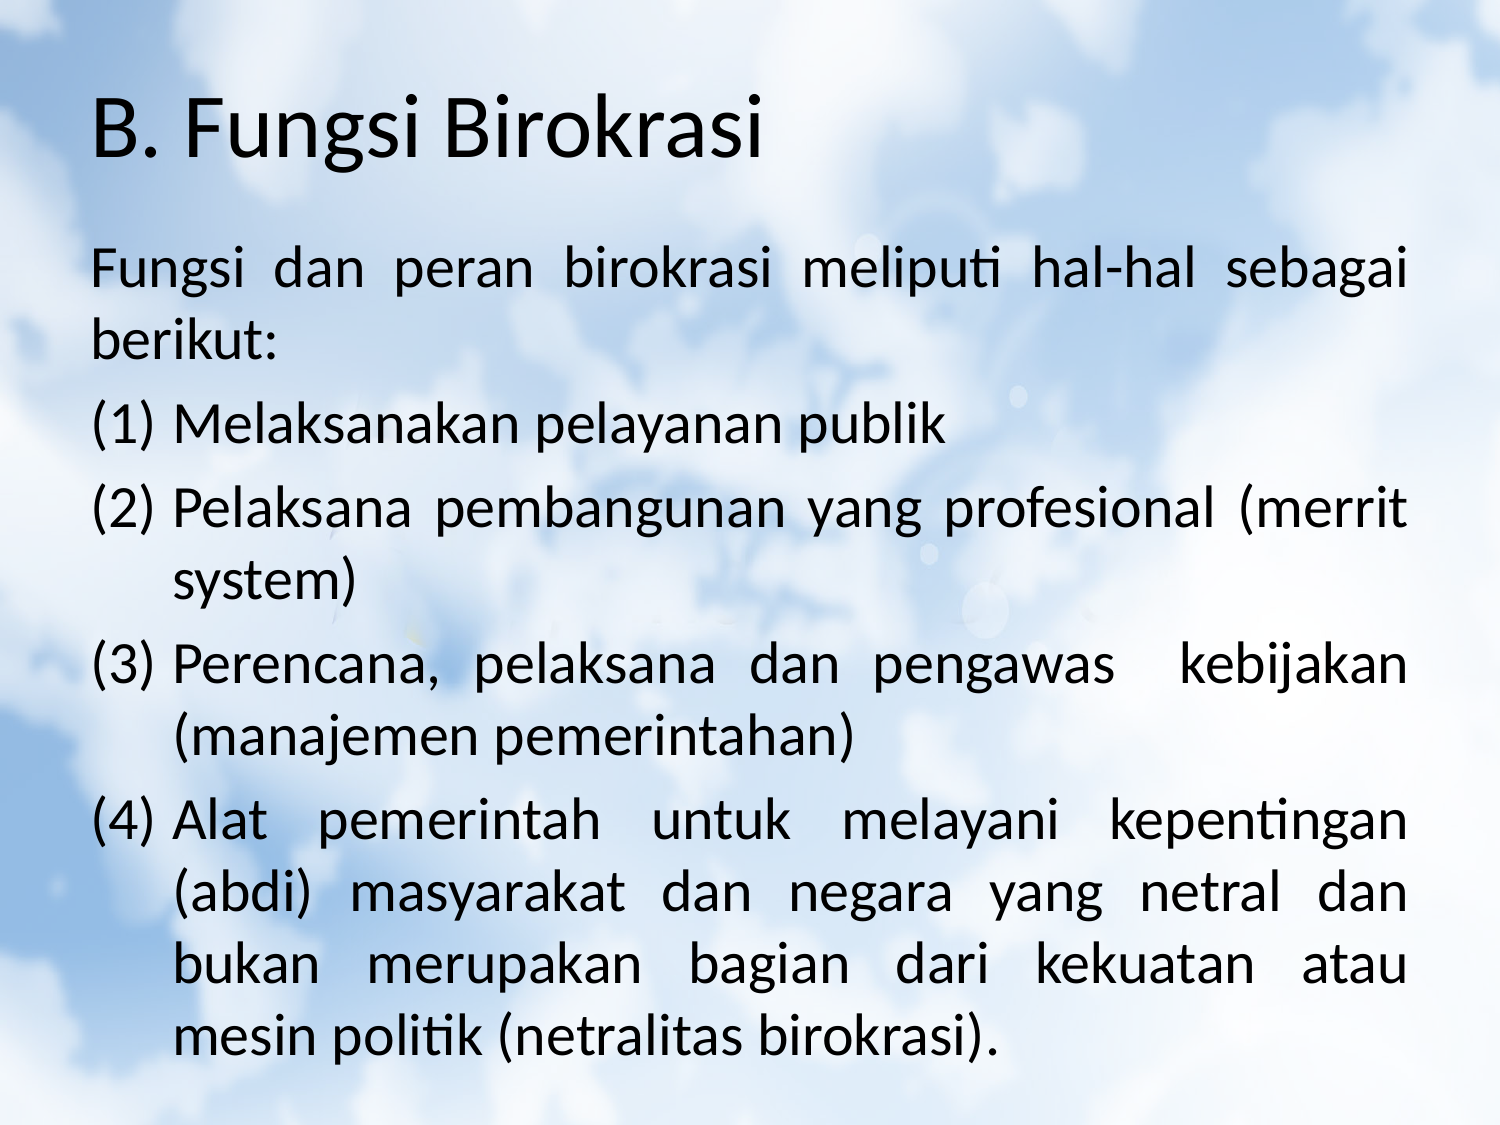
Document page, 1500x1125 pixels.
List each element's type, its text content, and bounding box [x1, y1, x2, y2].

title B. Fungsi Birokrasi [75, 45, 1425, 197]
list Fungsi dan peran birokrasi meliputi hal-hal sebagai berikut: Melaksanakan pelayanan publik Pelaksana pembangunan yang profesional (merrit system) Perencana, pelaksana dan pengawas kebijakan (manajemen pemerintahan) Alat pemerintah untuk melayani kepentingan (abdi) masyarakat dan negara yang netral dan bukan merupakan bagian dari kekuatan atau mesin politik (netralitas birokrasi). [75, 219, 1425, 1083]
